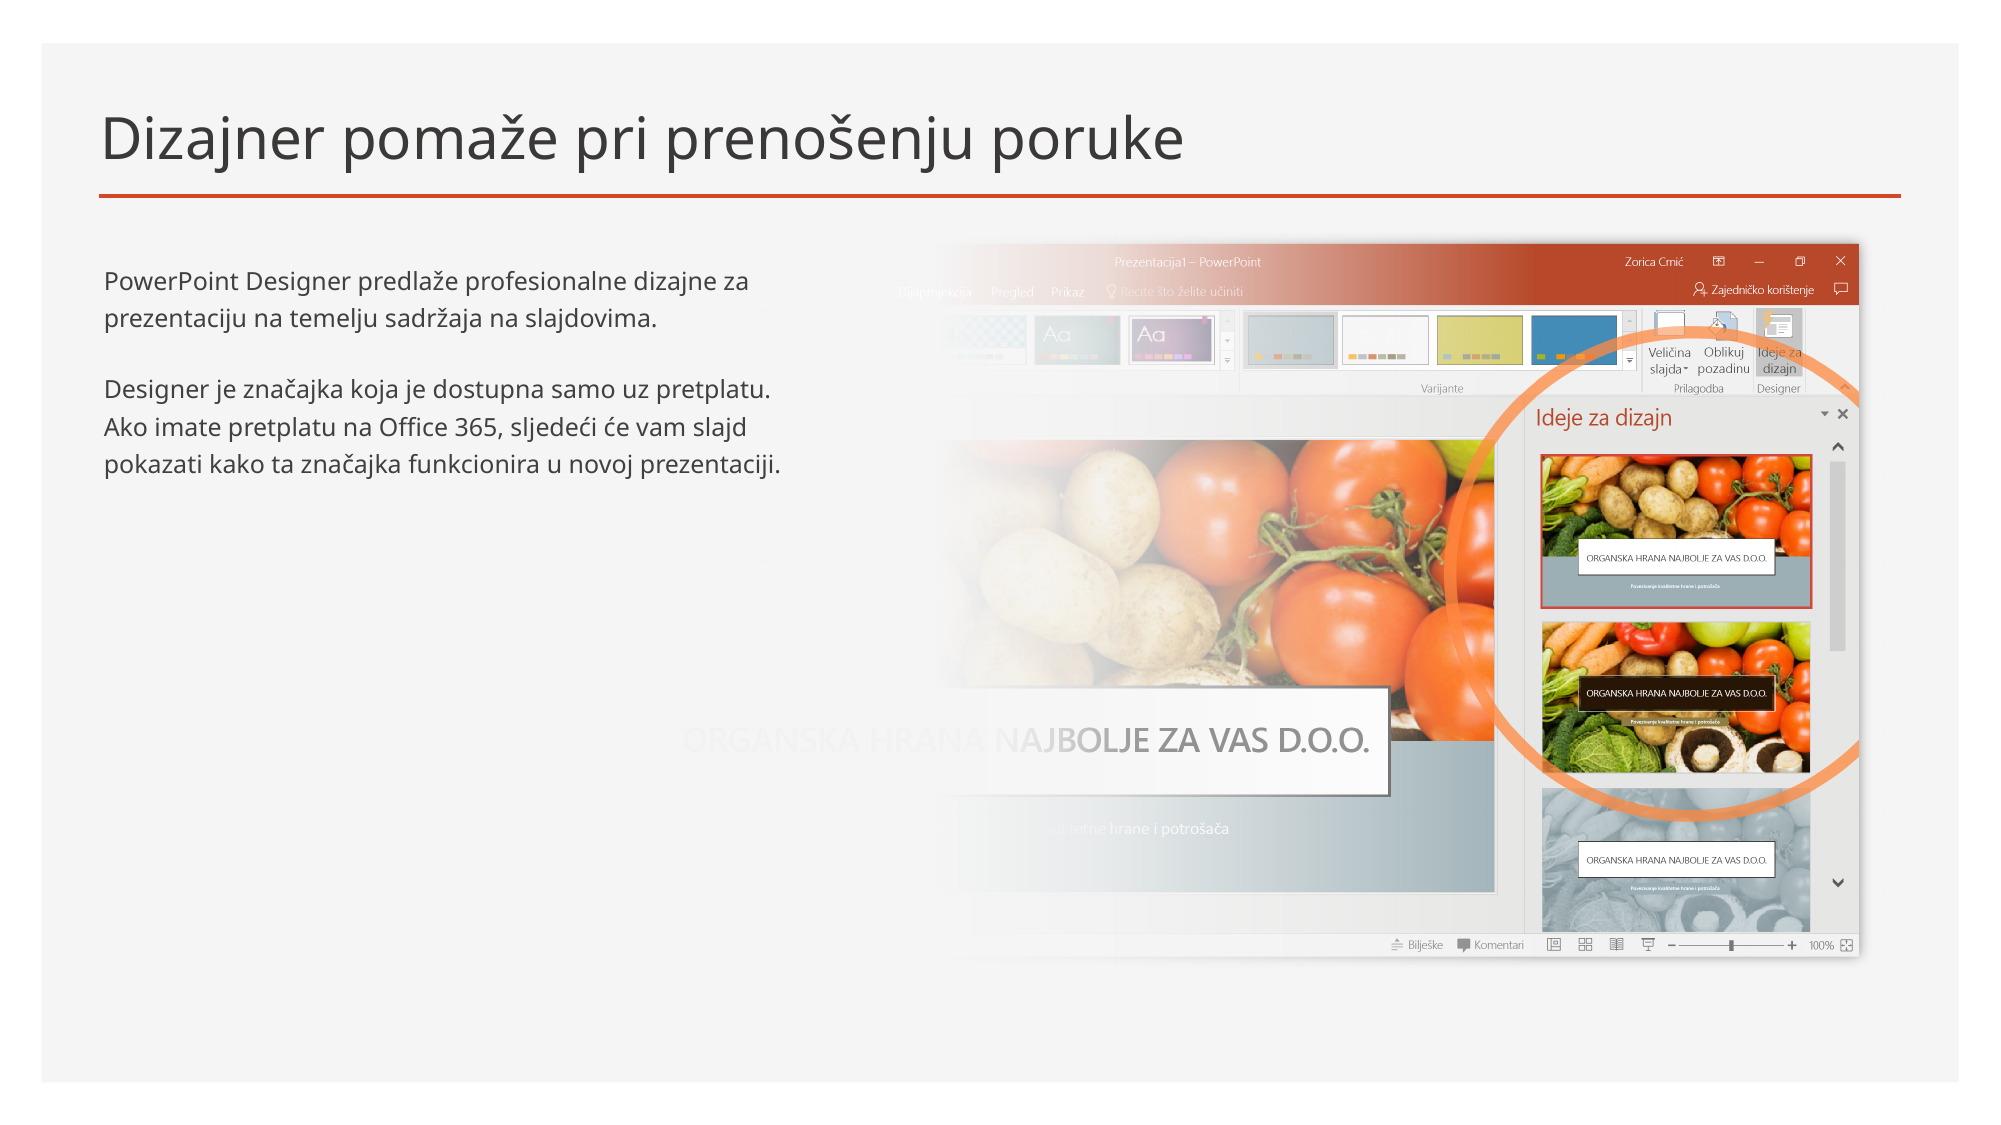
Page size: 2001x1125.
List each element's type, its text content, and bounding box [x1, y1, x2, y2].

title Dizajner pomaže pri prenošenju poruke [85, 73, 1214, 179]
picture [486, 227, 1885, 979]
text_box PowerPoint Designer predlaže profesionalne dizajne za prezentaciju na temelju sadržaja na slajdovima. Designer je značajka koja je dostupna samo uz pretplatu. Ako imate pretplatu na Office 365, sljedeći će vam slajd pokazati kako ta značajka funkcionira u novoj prezentaciji. [88, 250, 486, 886]
